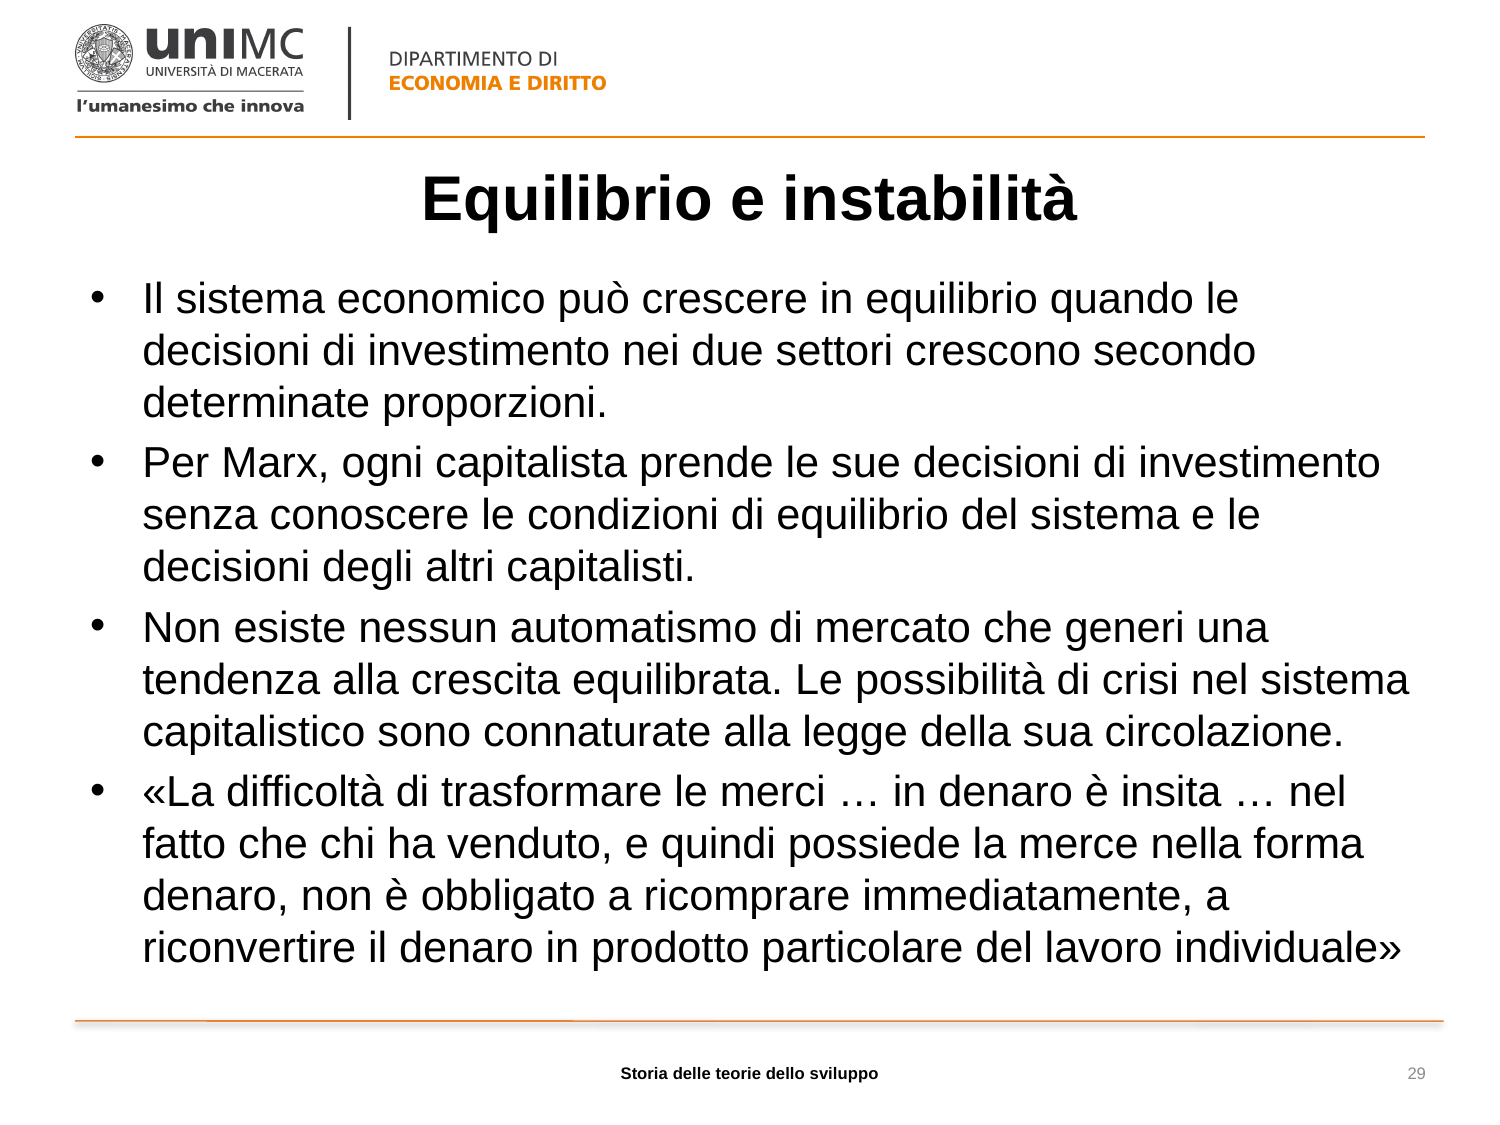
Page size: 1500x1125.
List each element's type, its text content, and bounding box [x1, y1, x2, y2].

list Il sistema economico può crescere in equilibrio quando le decisioni di investimento nei due settori crescono secondo determinate proporzioni. Per Marx, ogni capitalista prende le sue decisioni di investimento senza conoscere le condizioni di equilibrio del sistema e le decisioni degli altri capitalisti. Non esiste nessun automatismo di mercato che generi una tendenza alla crescita equilibrata. Le possibilità di crisi nel sistema capitalistico sono connaturate alla legge della sua circolazione. «La difficoltà di trasformare le merci … in denaro è insita … nel fatto che chi ha venduto, e quindi possiede la merce nella forma denaro, non è obbligato a ricomprare immediatamente, a riconvertire il denaro in prodotto particolare del lavoro individuale» [75, 262, 1425, 1005]
picture [75, 24, 1425, 138]
slide_number 29 [1091, 1042, 1442, 1103]
title Equilibrio e instabilità [75, 149, 1425, 241]
footer Storia delle teorie dello sviluppo [512, 1042, 988, 1103]
